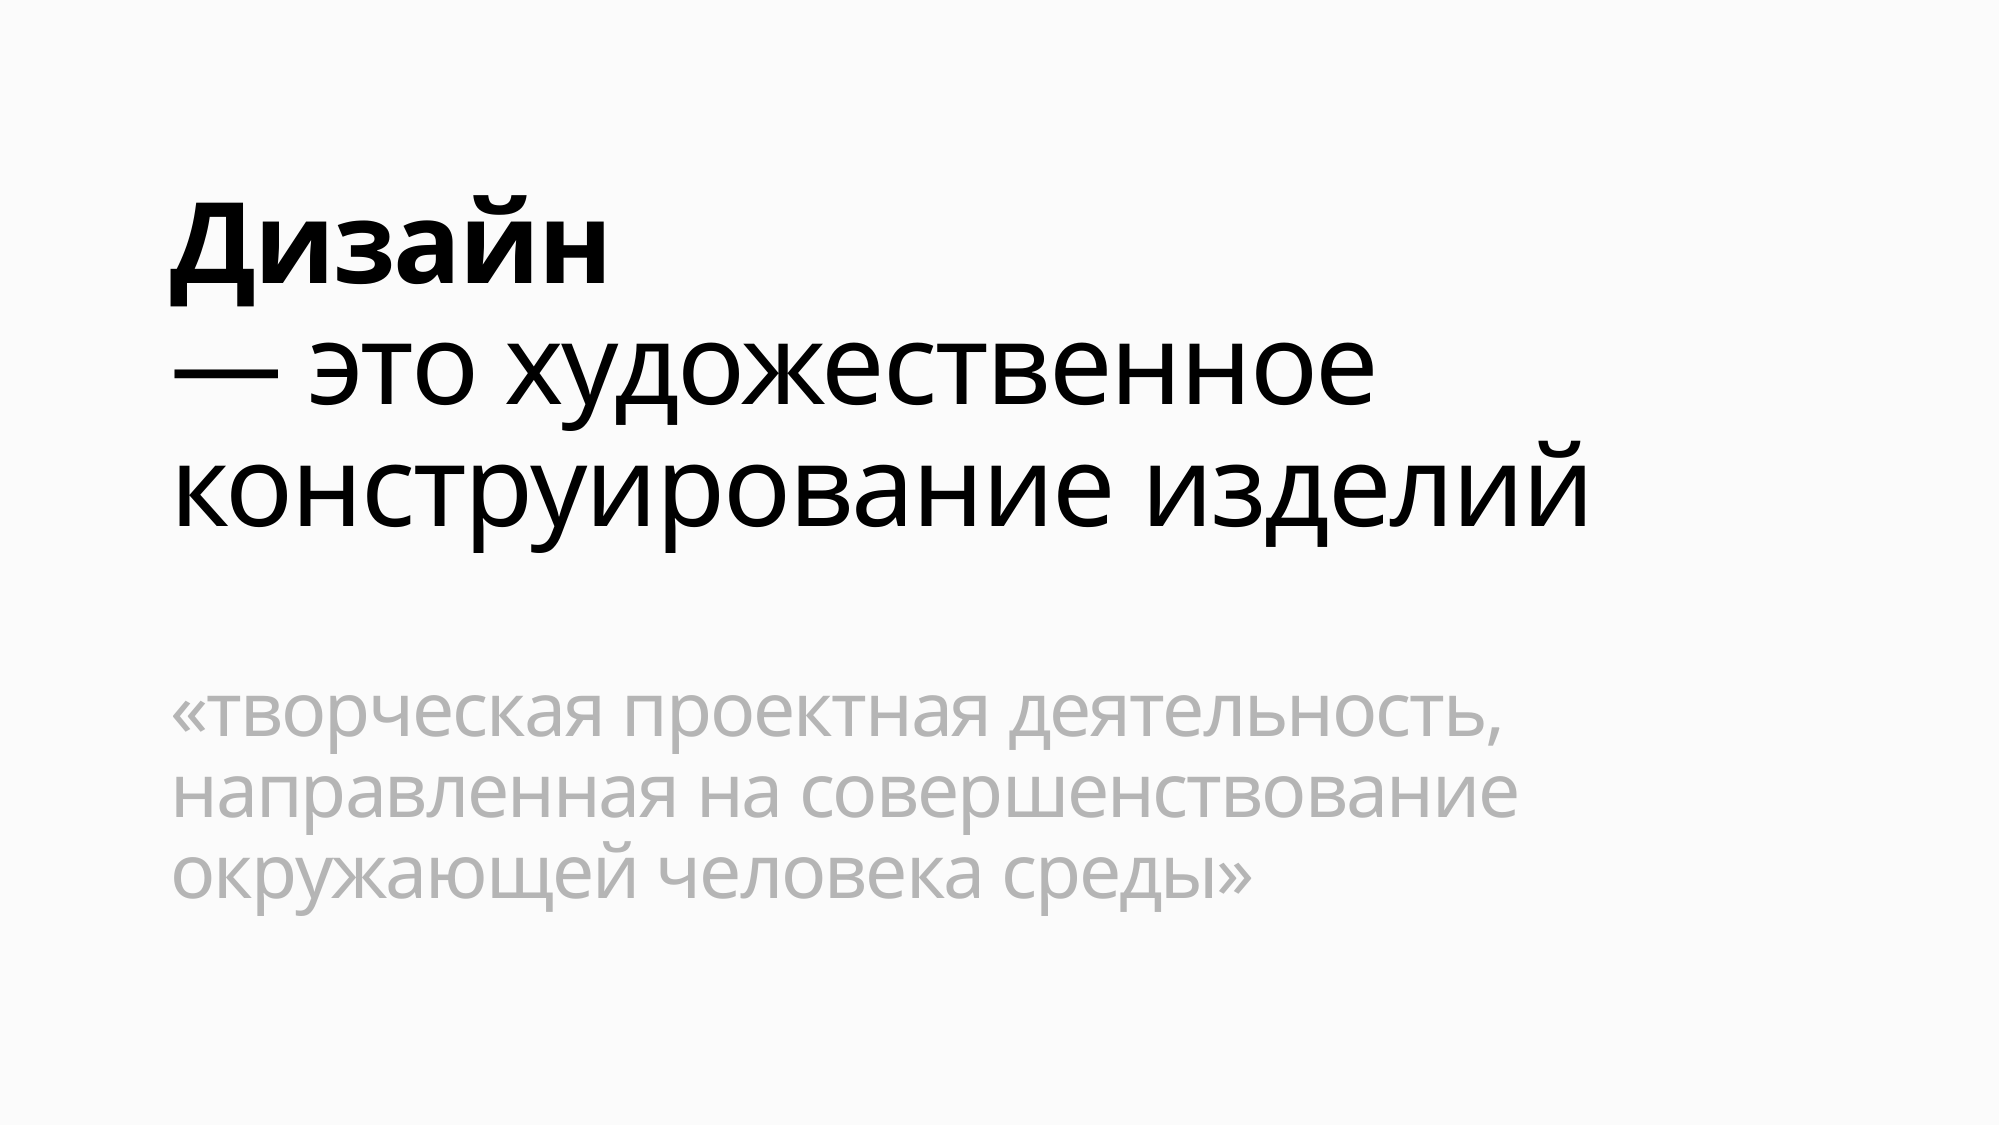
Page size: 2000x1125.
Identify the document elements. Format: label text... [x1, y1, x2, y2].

title Дизайн — это художественное конструирование изделий «творческая проектная деятельность, направленная на совершенствование окружающей человека среды» [170, 185, 1616, 923]
